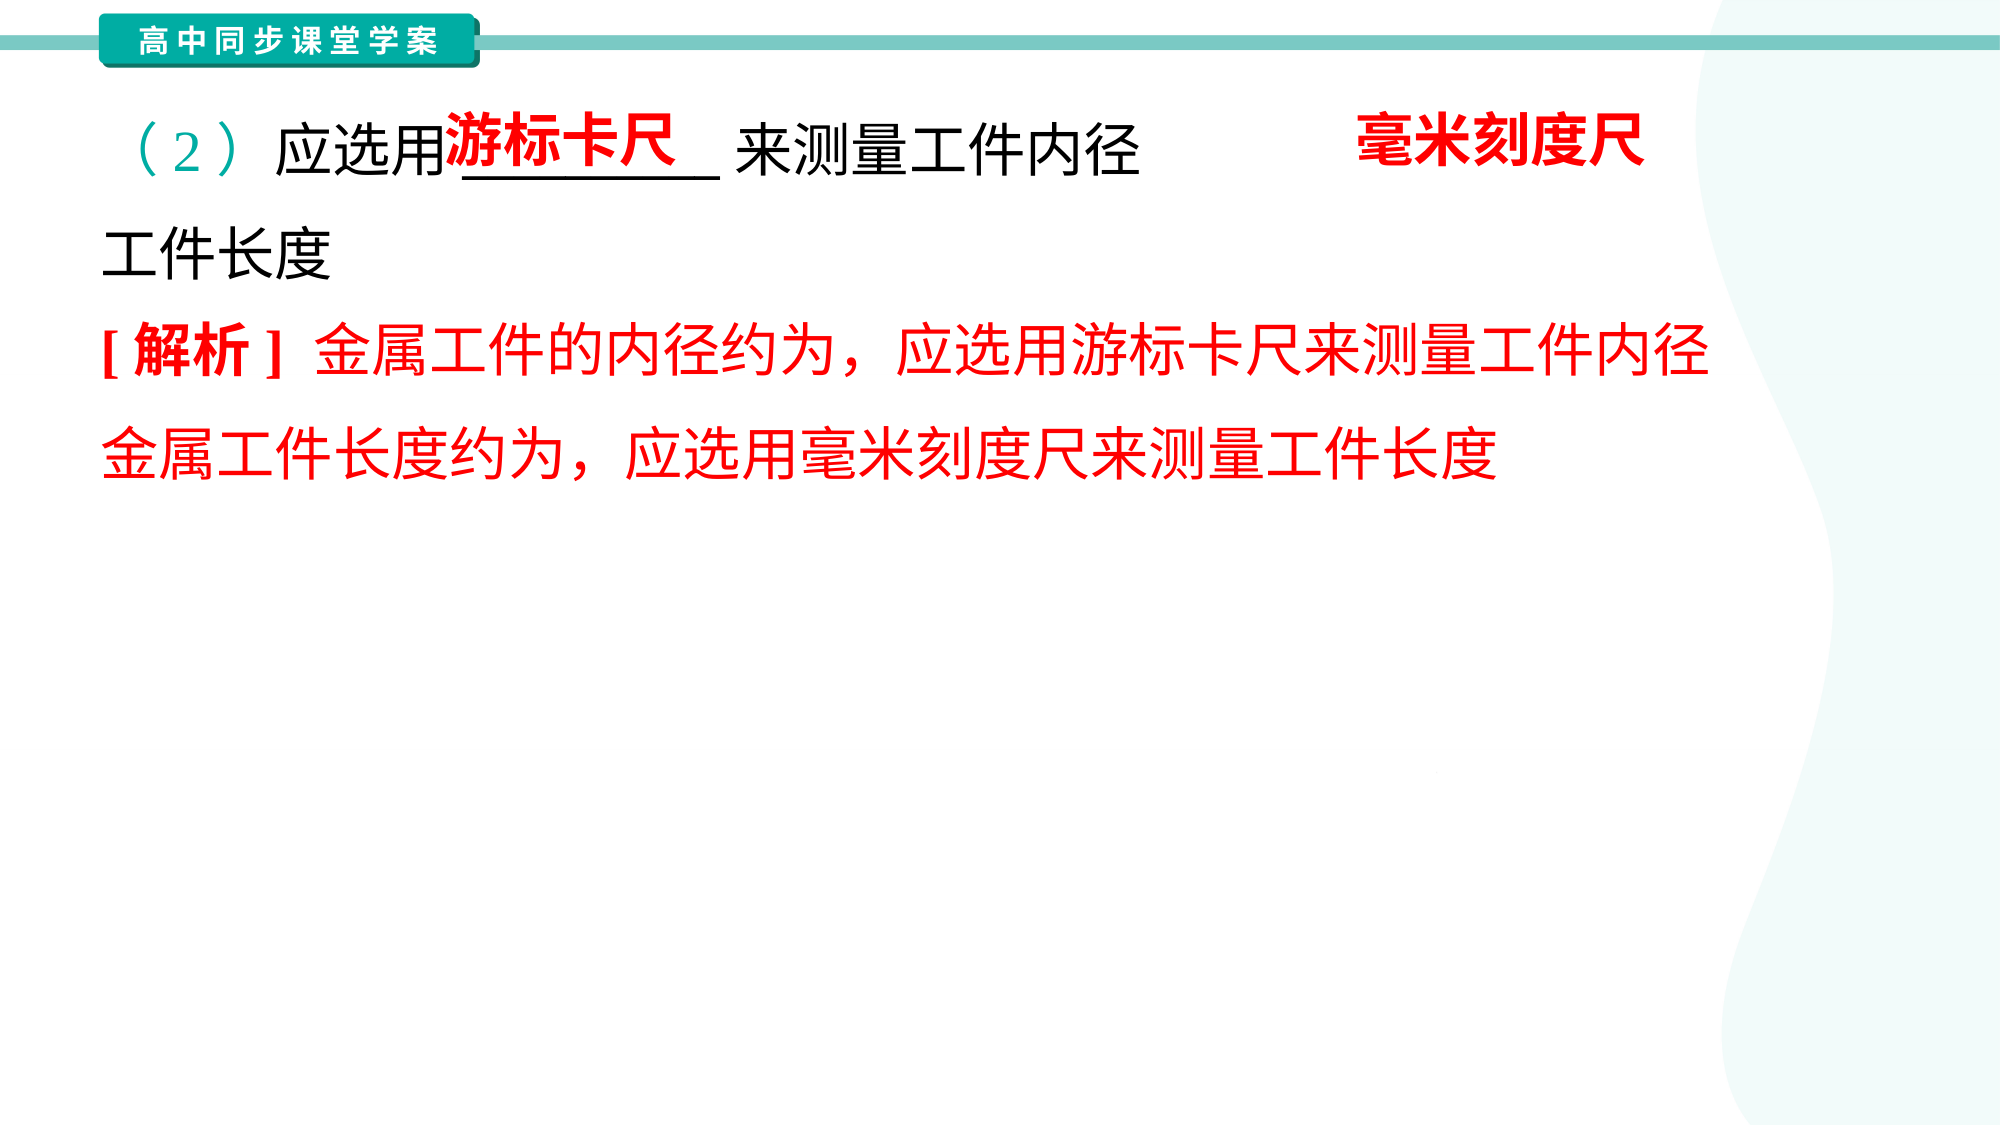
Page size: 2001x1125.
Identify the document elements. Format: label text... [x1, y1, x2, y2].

text_box 游标卡尺 [422, 71, 700, 163]
text_box 毫米刻度尺 [1333, 71, 1670, 163]
picture [0, 0, 2000, 1125]
